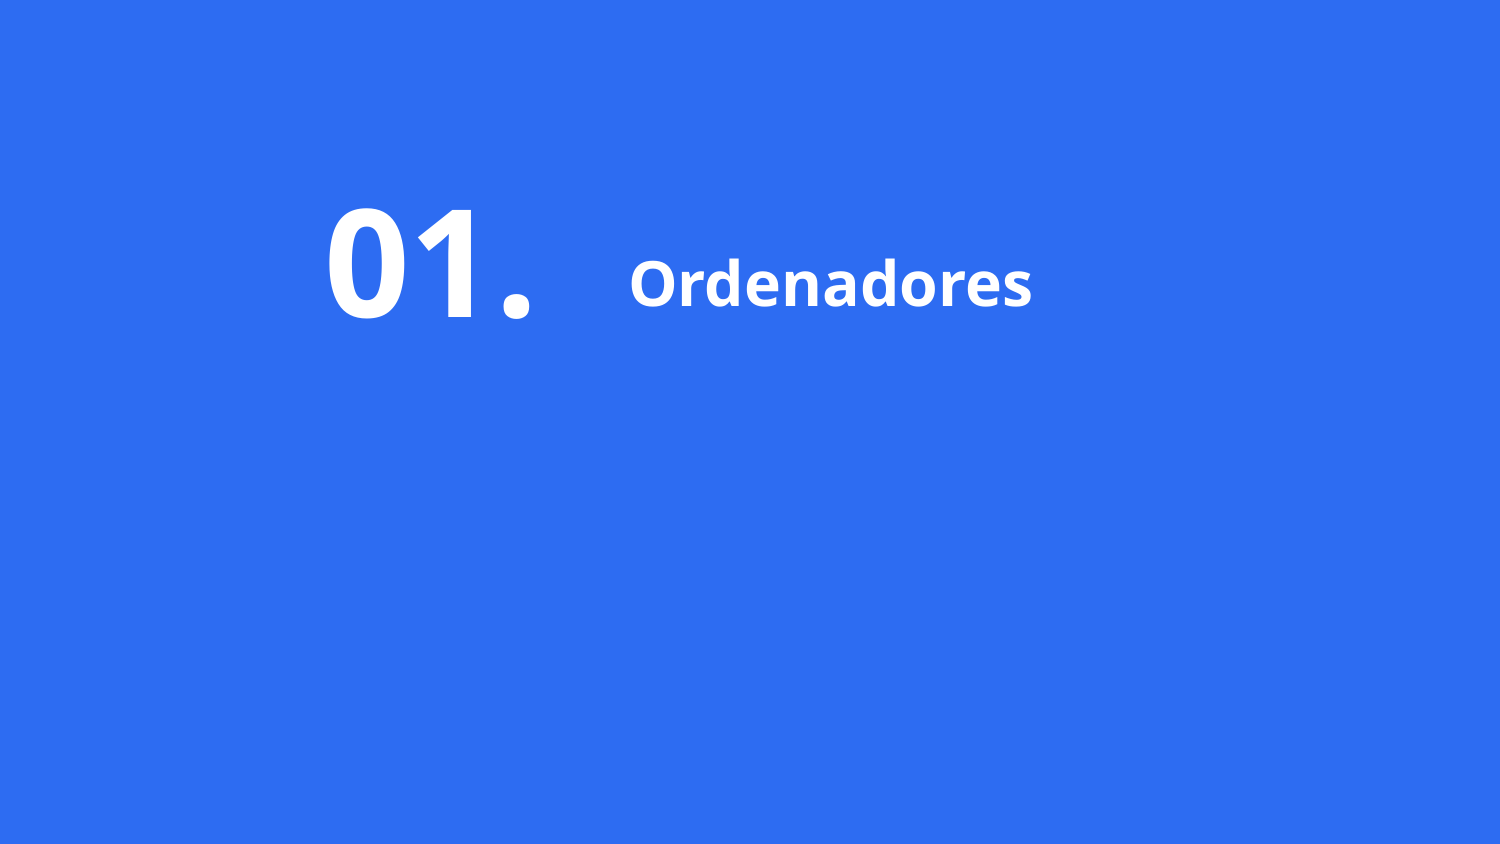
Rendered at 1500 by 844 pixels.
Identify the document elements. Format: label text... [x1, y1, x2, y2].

title 01. [105, 216, 550, 322]
title Ordenadores [617, 236, 1397, 390]
